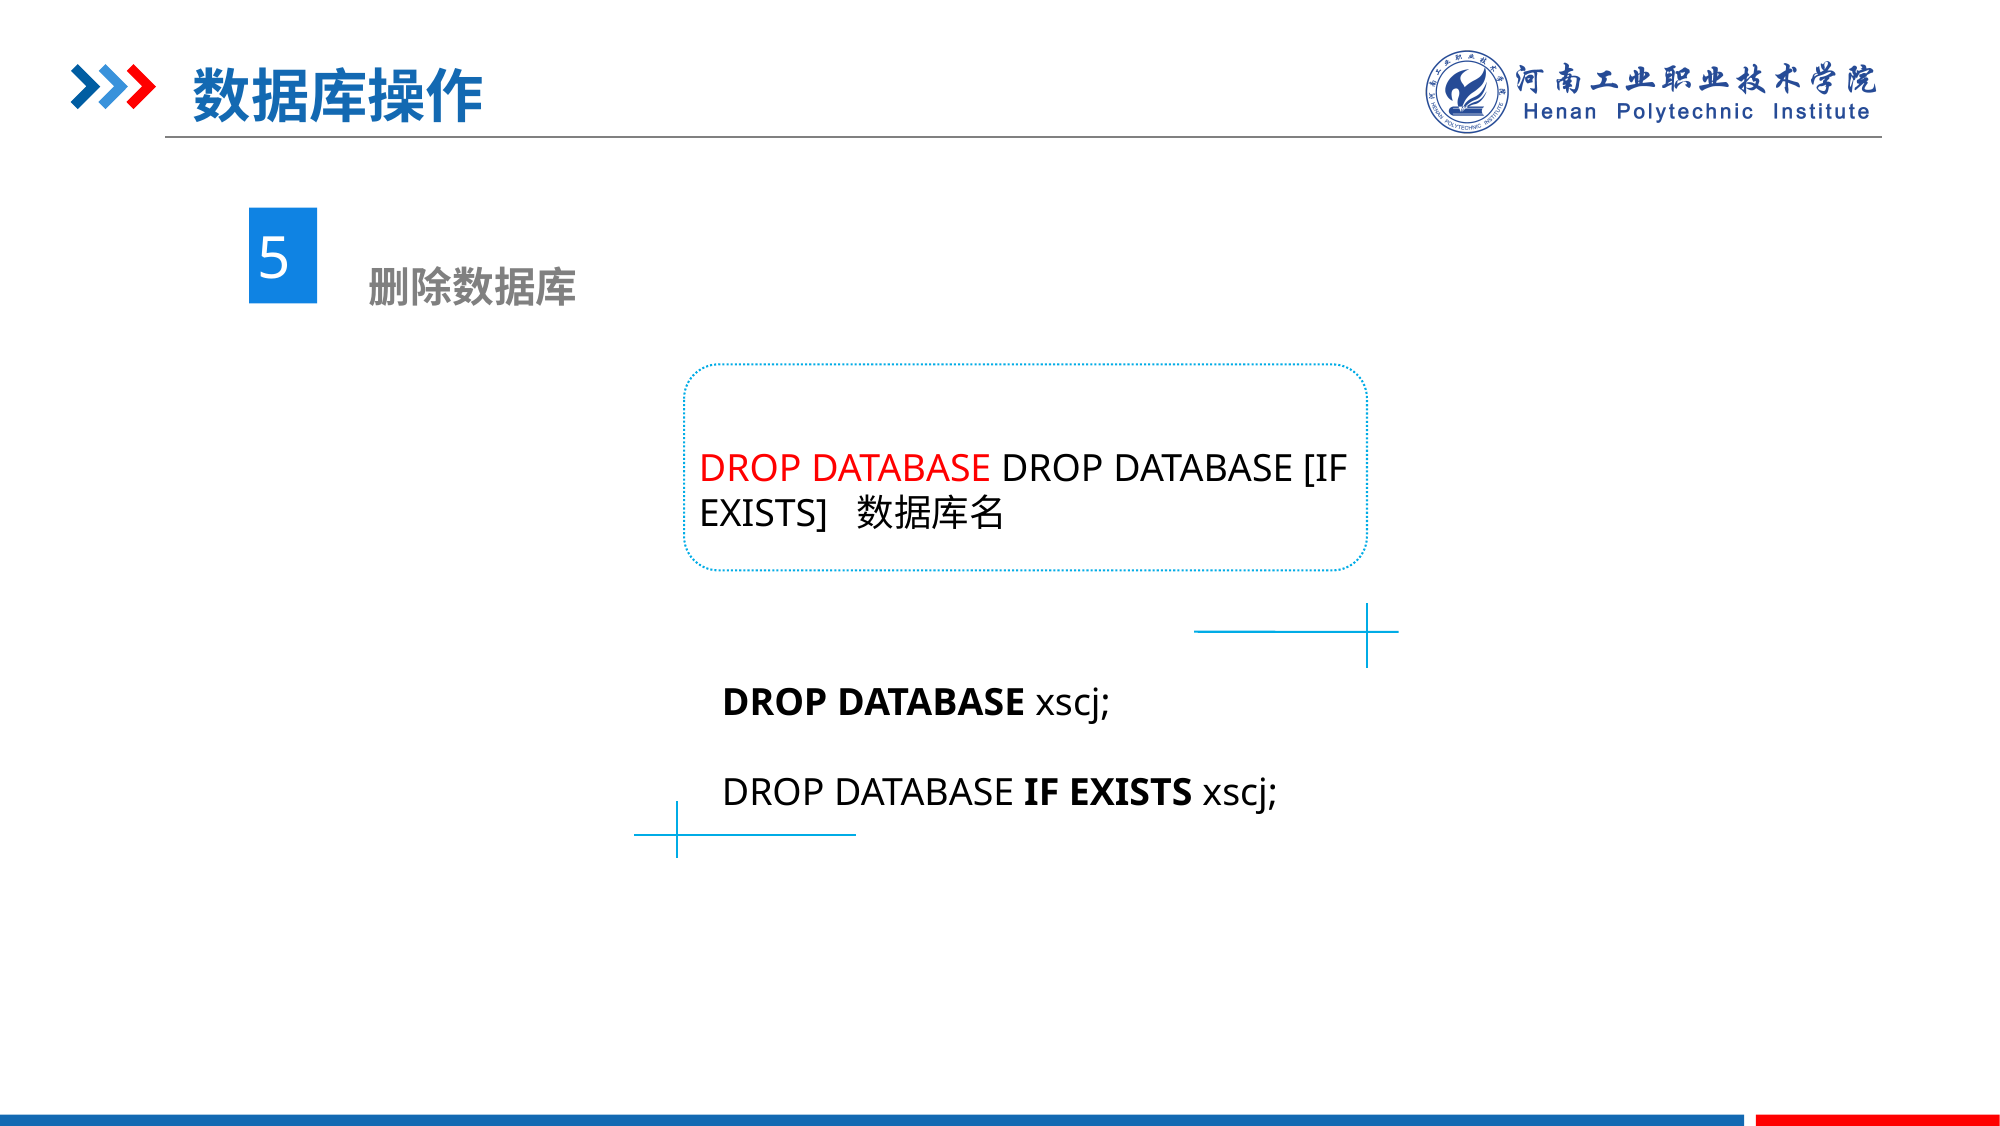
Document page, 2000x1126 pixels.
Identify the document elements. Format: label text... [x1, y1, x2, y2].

text_box DROP DATABASE DROP DATABASE [IF EXISTS] 数据库名 [684, 437, 1367, 542]
picture [1407, 46, 1882, 140]
text_box 删除数据库 [319, 245, 1092, 380]
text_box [248, 207, 318, 304]
text_box 数据库操作 [172, 30, 947, 159]
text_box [633, 801, 857, 859]
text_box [1193, 602, 1399, 669]
text_box [684, 542, 1367, 571]
text_box [684, 364, 1368, 537]
text_box DROP DATABASE xscj; DROP DATABASE IF EXISTS xscj; [707, 625, 1293, 821]
